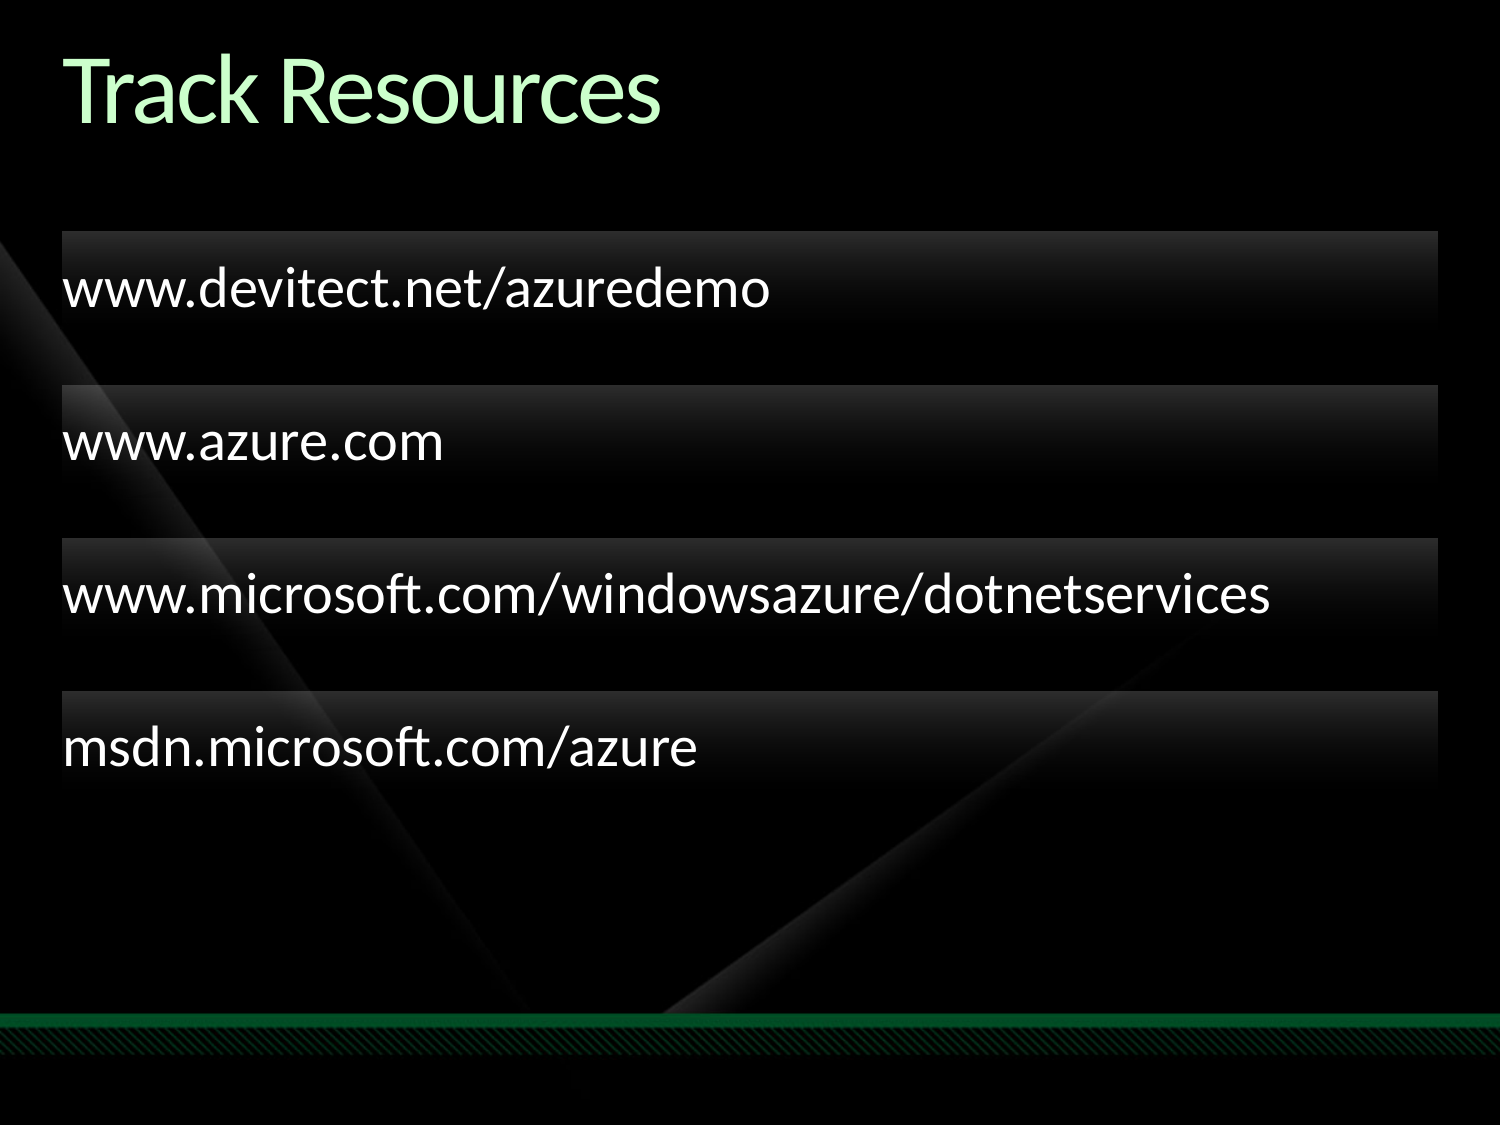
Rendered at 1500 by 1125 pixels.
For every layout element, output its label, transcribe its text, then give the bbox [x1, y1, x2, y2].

title Track Resources [62, 37, 1437, 147]
picture [0, 0, 1500, 1125]
list www.microsoft.com/windowsazure/dotnetservices [62, 537, 1439, 651]
list msdn.microsoft.com/azure [62, 690, 1439, 804]
list www.azure.com [62, 384, 1439, 498]
list www.devitect.net/azuredemo [62, 231, 1439, 345]
